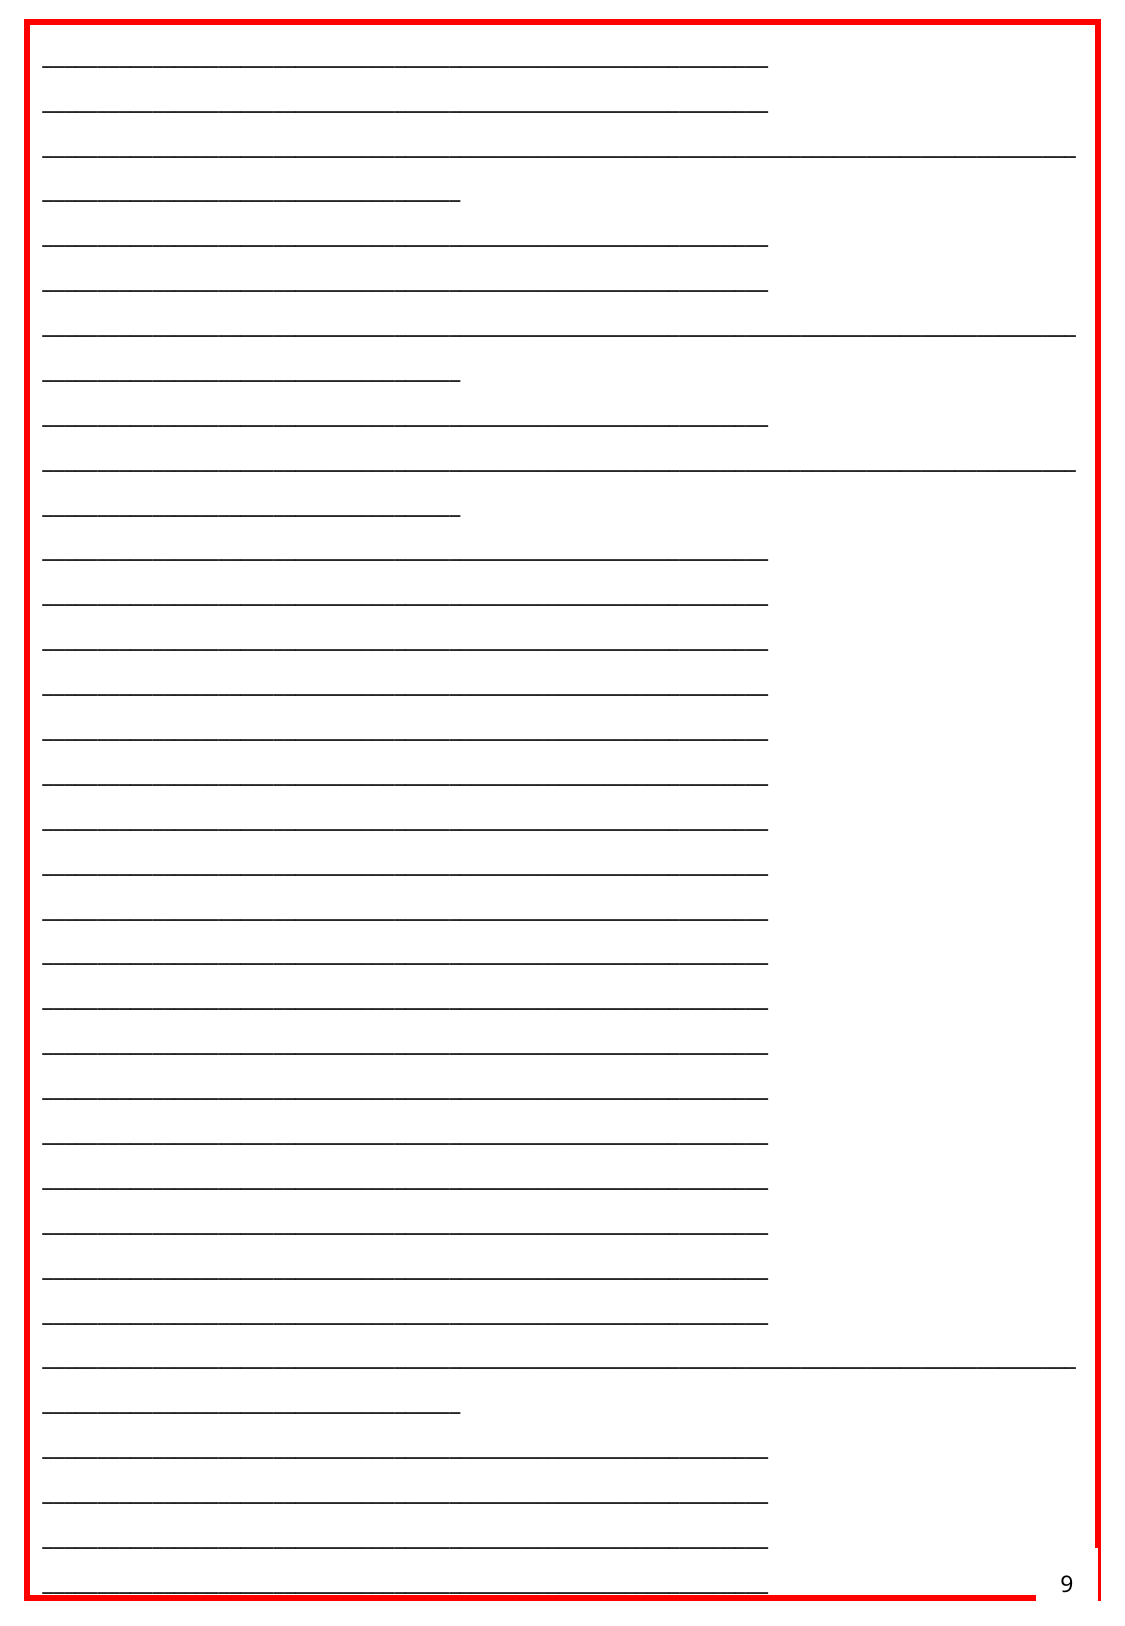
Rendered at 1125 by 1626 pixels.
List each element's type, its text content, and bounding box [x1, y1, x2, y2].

text_box __________________________________________________________________ __________________________________________________________________ ____________________________________________________________________________________________________________________________________ __________________________________________________________________ __________________________________________________________________ ____________________________________________________________________________________________________________________________________ __________________________________________________________________ ____________________________________________________________________________________________________________________________________ __________________________________________________________________ __________________________________________________________________ __________________________________________________________________ __________________________________________________________________ __________________________________________________________________ __________________________________________________________________ __________________________________________________________________ __________________________________________________________________ __________________________________________________________________ __________________________________________________________________ __________________________________________________________________ __________________________________________________________________ __________________________________________________________________ __________________________________________________________________ __________________________________________________________________ __________________________________________________________________ __________________________________________________________________ __________________________________________________________________ ____________________________________________________________________________________________________________________________________ __________________________________________________________________ __________________________________________________________________ __________________________________________________________________ __________________________________________________________________ [27, 21, 1098, 1598]
text_box 9 [1036, 1548, 1098, 1605]
